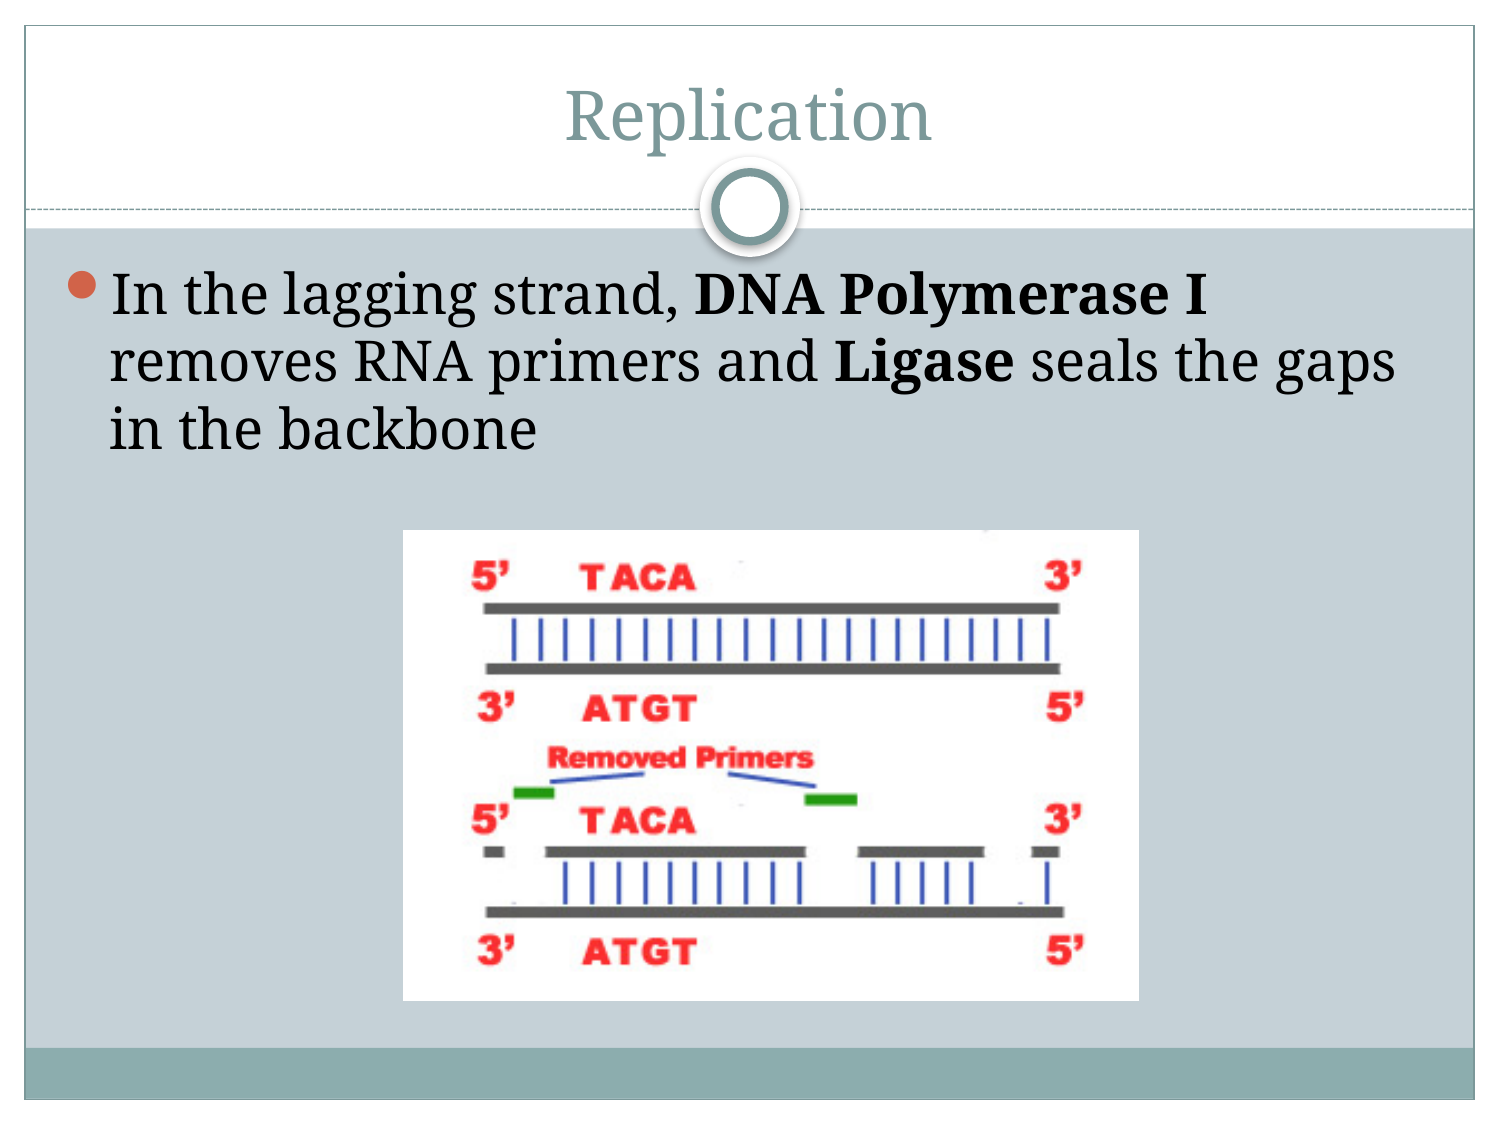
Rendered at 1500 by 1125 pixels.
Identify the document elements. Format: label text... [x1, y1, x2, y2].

list In the lagging strand, DNA Polymerase I removes RNA primers and Ligase seals the gaps in the backbone [49, 250, 1445, 1001]
title Replication [49, 37, 1450, 162]
picture [403, 530, 1140, 1001]
